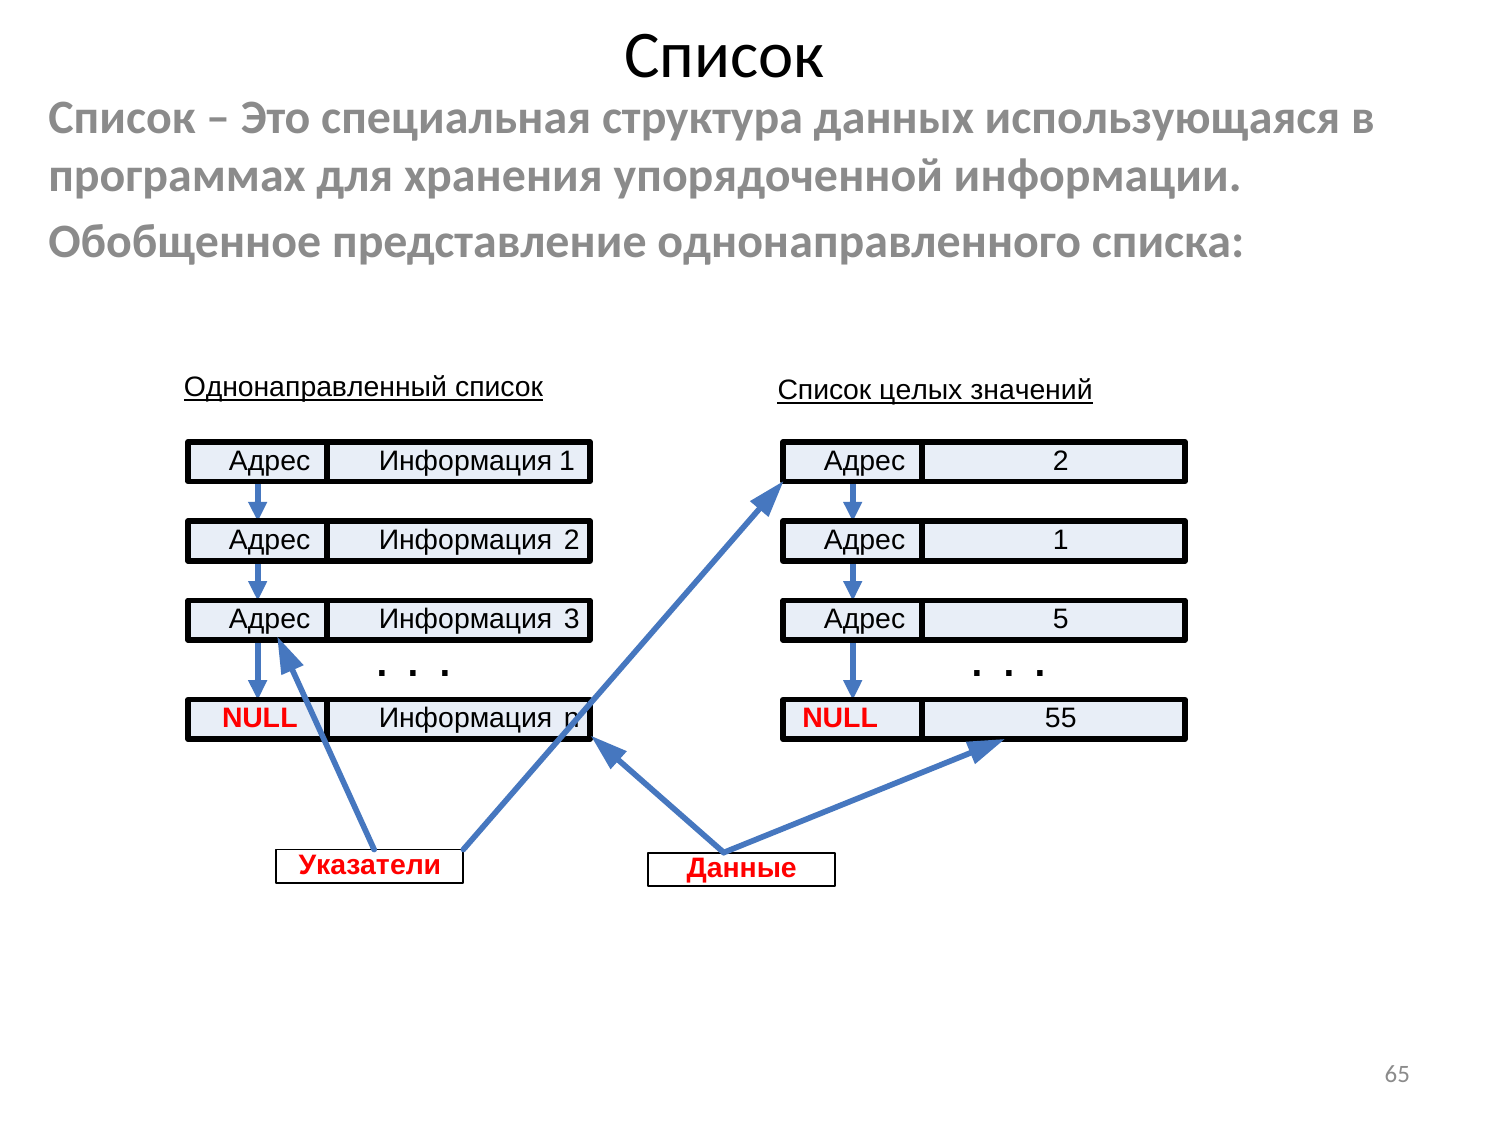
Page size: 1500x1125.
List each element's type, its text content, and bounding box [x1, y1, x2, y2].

text_box Список – Это специальная структура данных использующаяся в программах для хранения упорядоченной информации. Обобщенное представление однонаправленного списка: [33, 78, 1457, 1024]
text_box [88, 302, 1330, 1000]
title Список [159, 0, 1306, 78]
slide_number 65 [1074, 1042, 1425, 1103]
